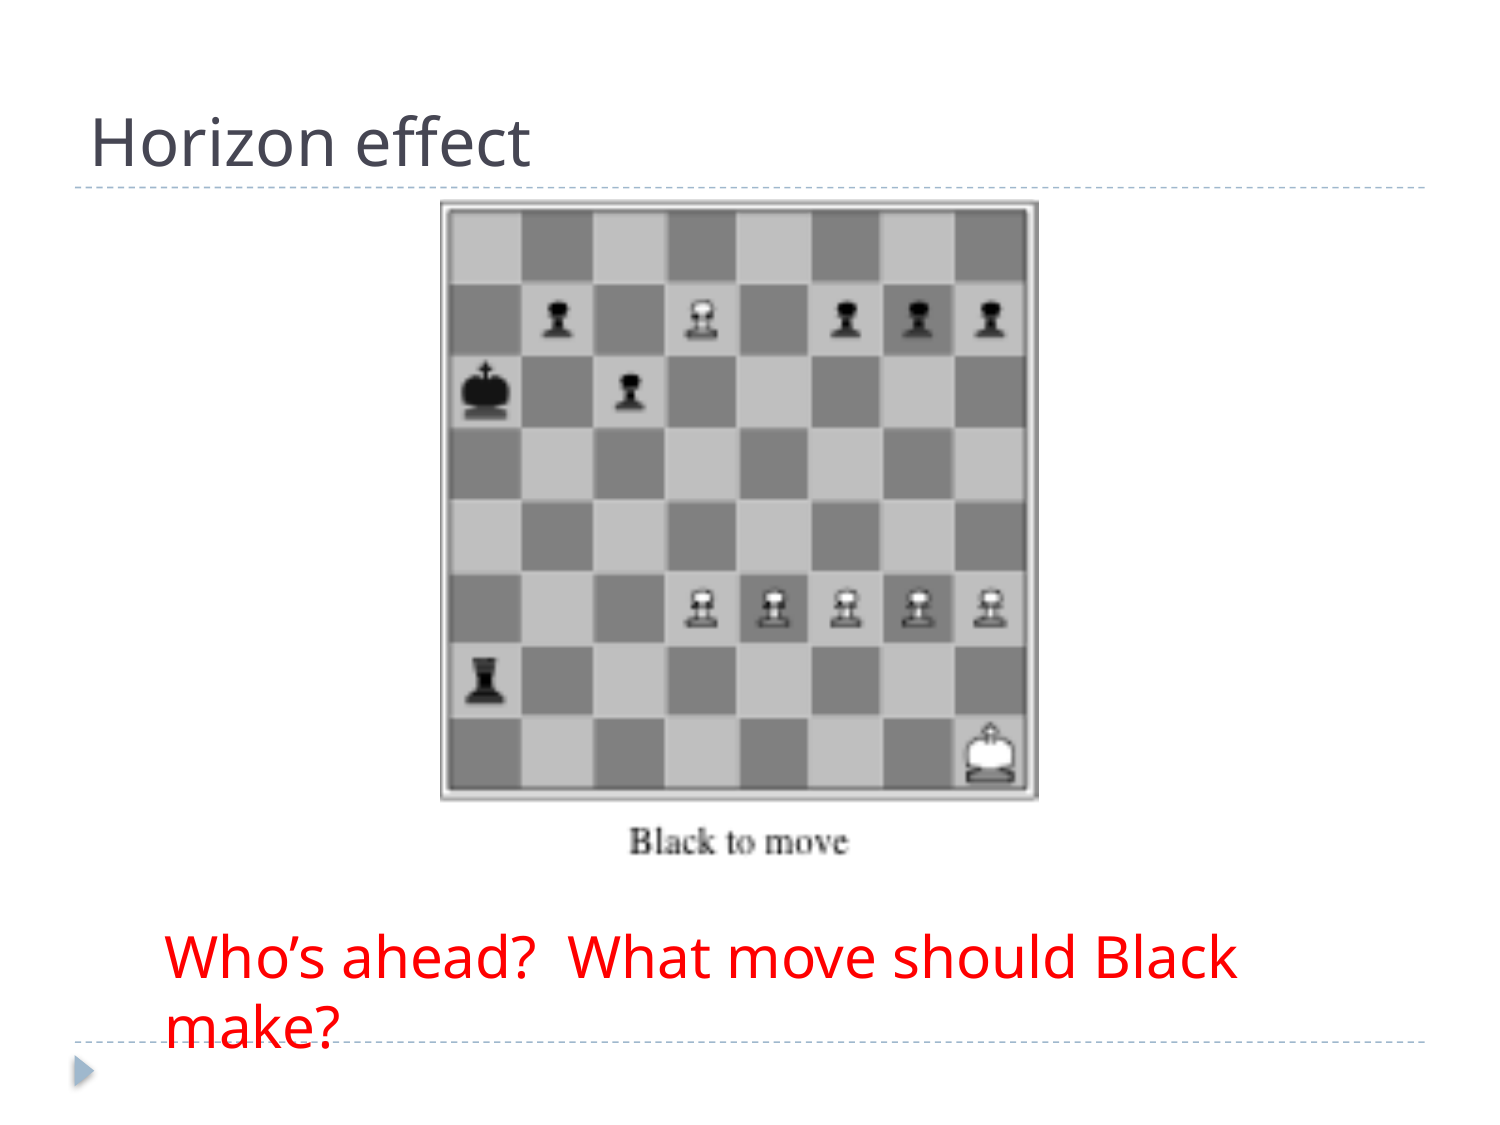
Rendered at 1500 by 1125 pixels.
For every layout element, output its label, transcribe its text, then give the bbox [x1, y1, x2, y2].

text_box Who’s ahead? What move should Black make? [150, 912, 1325, 1068]
title Horizon effect [75, 24, 1425, 188]
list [187, 199, 1292, 863]
